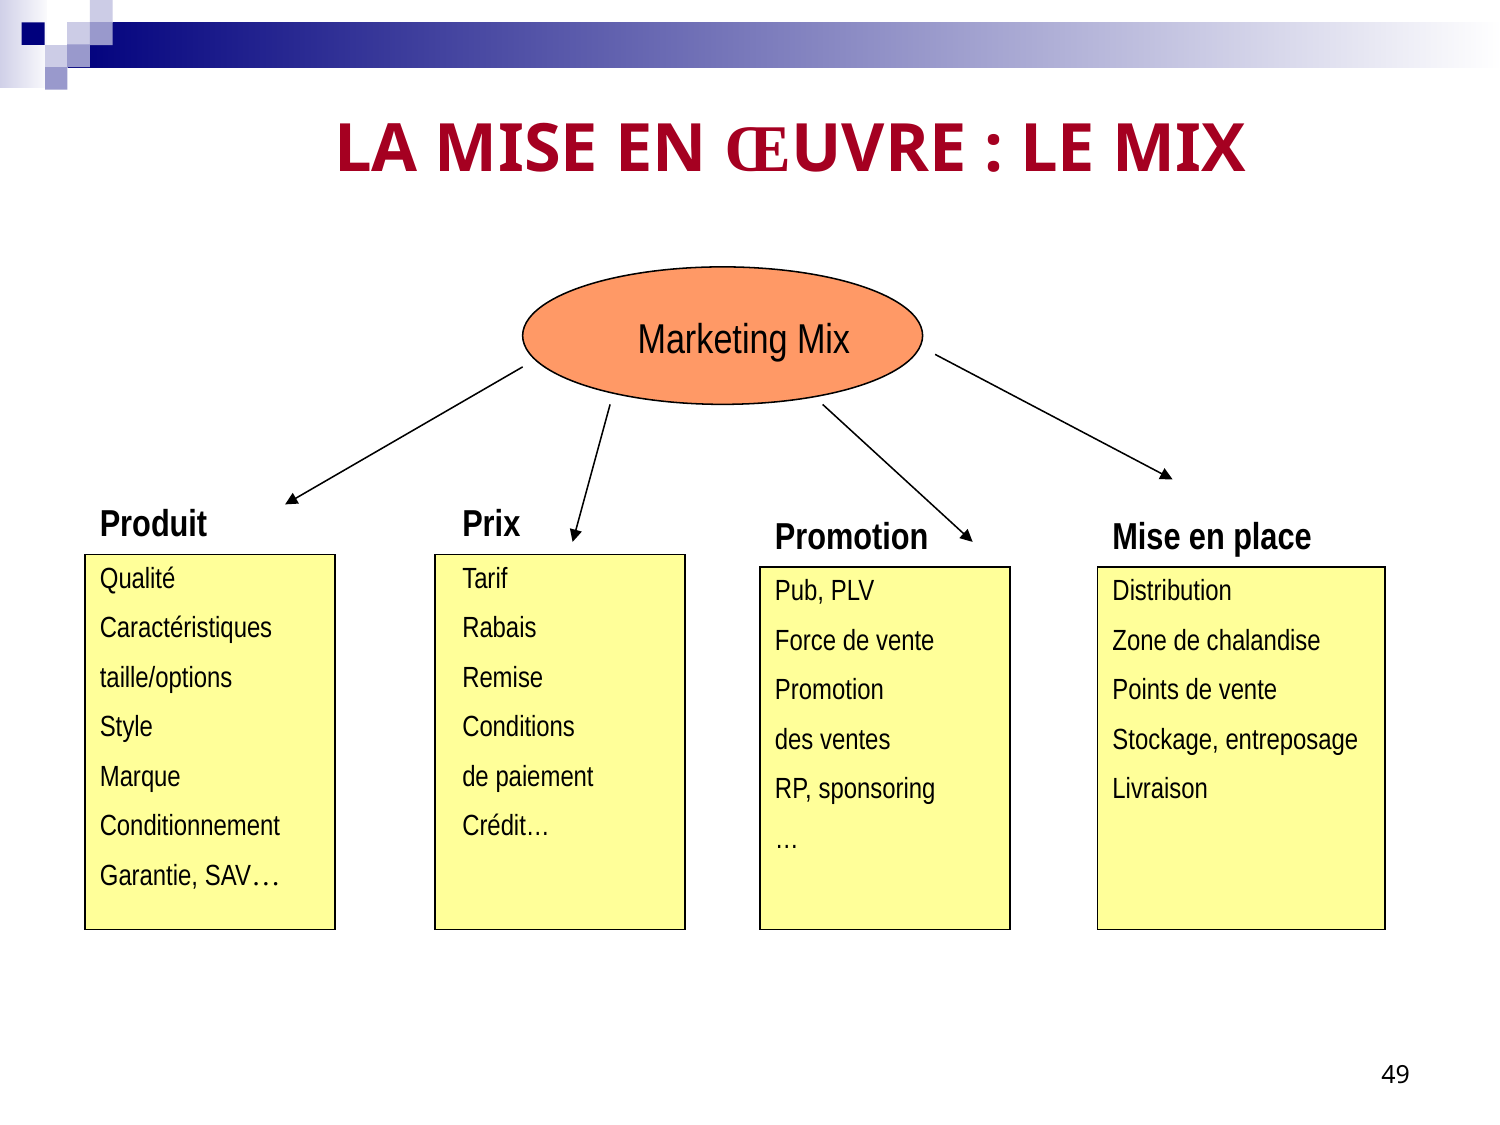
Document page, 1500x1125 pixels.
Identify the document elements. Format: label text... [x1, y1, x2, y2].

text_box [569, 404, 611, 542]
slide_number 49 [1074, 1025, 1425, 1100]
text_box Mise en place Distribution Zone de chalandise Points de vente Stockage, entreposage Livraison [1097, 504, 1436, 862]
text_box Prix Tarif Rabais Remise Conditions de paiement Crédit… [447, 491, 611, 899]
text_box [760, 862, 1011, 930]
text_box [285, 366, 523, 505]
text_box Promotion Pub, PLV Force de vente Promotion des ventes RP, sponsoring … [760, 504, 1023, 862]
text_box [822, 404, 973, 542]
title LA MISE EN ŒUVRE : LE MIX [109, 69, 1472, 220]
text_box [935, 354, 1173, 480]
text_box Marketing Mix [622, 304, 886, 370]
text_box [1097, 862, 1386, 930]
text_box Produit Qualité Caractéristiques taille/options Style Marque Conditionnement Garantie, SAV… [85, 491, 373, 998]
text_box [435, 554, 686, 930]
text_box [522, 266, 923, 405]
